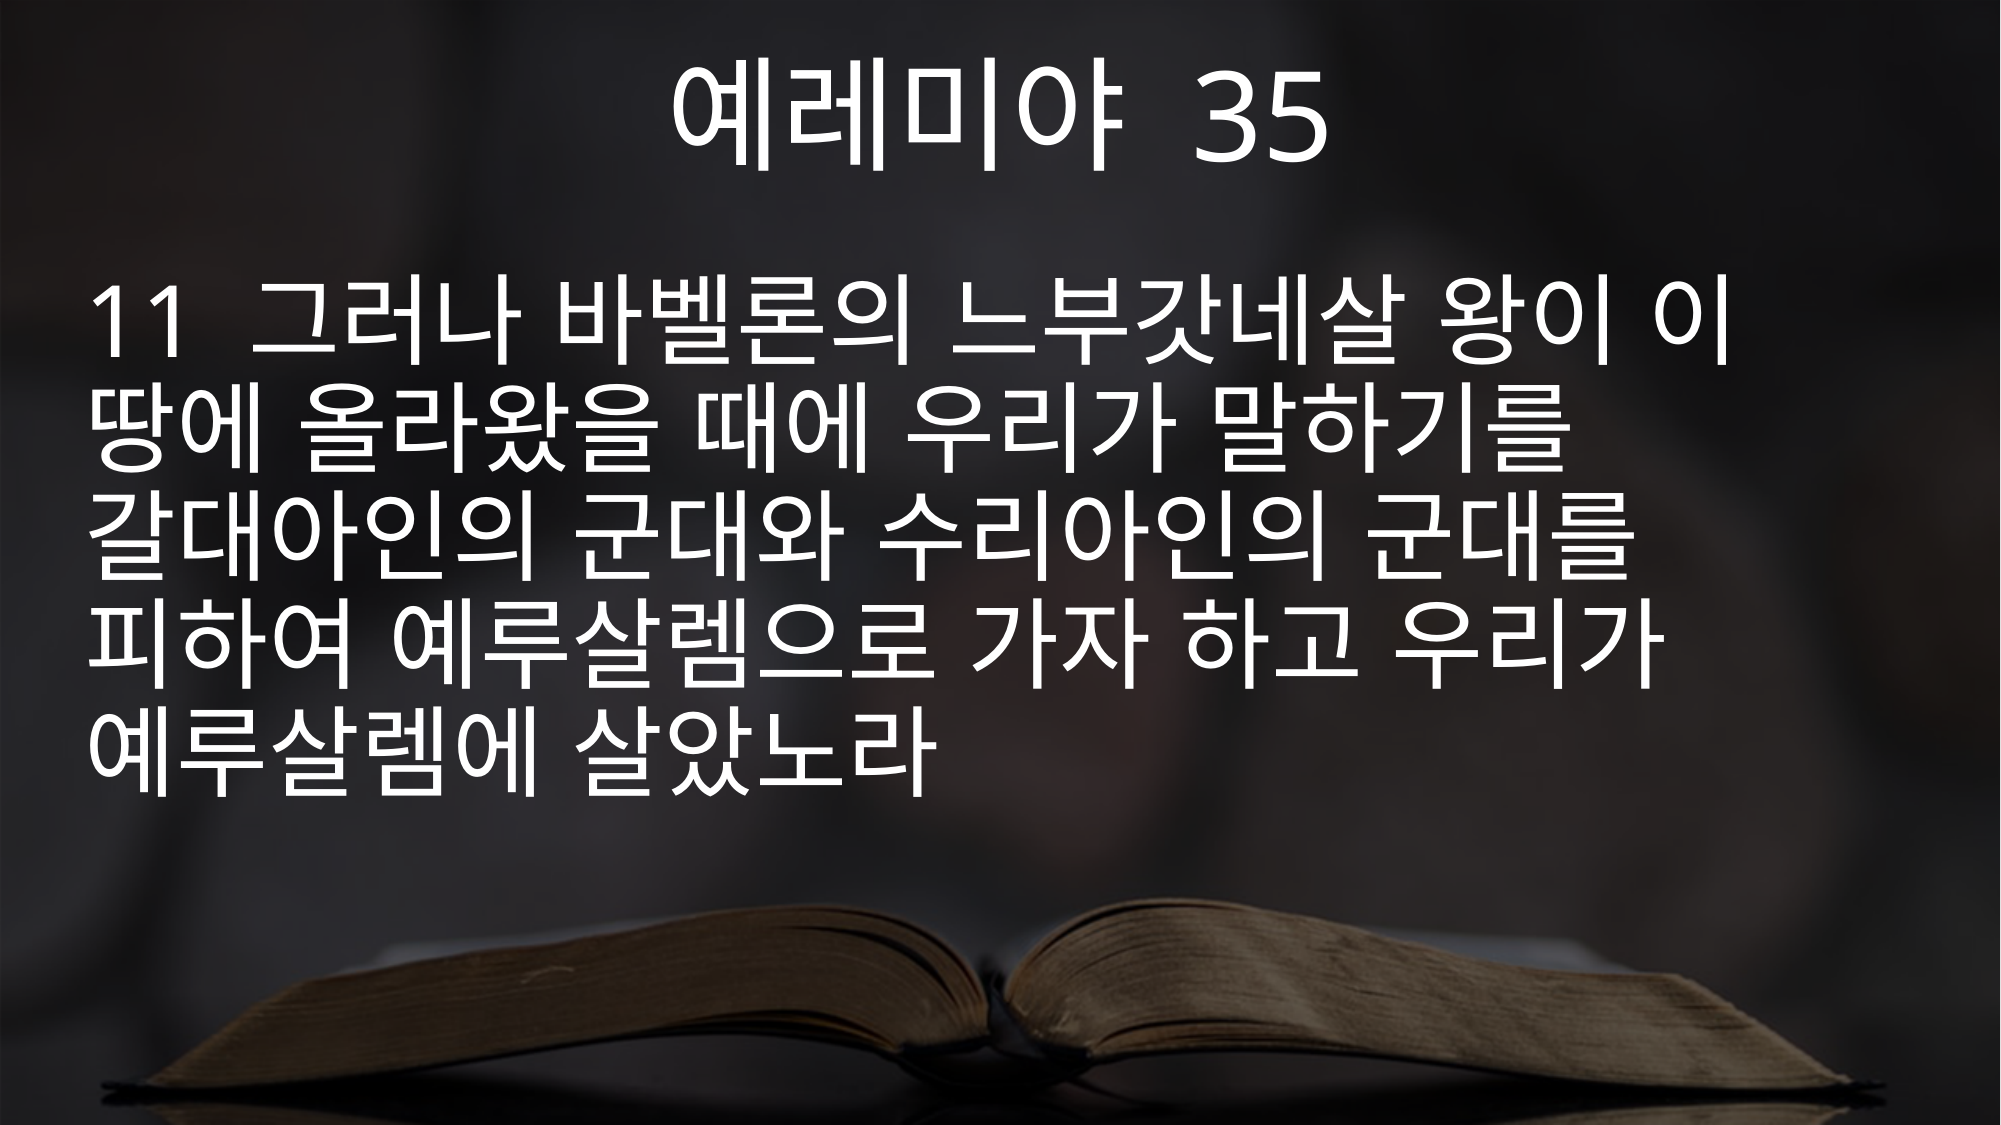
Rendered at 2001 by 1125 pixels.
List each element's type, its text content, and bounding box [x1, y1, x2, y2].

footer 예레미야 35 [0, 32, 2000, 192]
list 11 그러나 바벨론의 느부갓네살 왕이 이 땅에 올라왔을 때에 우리가 말하기를 갈대아인의 군대와 수리아인의 군대를 피하여 예루살렘으로 가자 하고 우리가 예루살렘에 살았노라 [69, 263, 1953, 423]
picture [0, 0, 2001, 1125]
